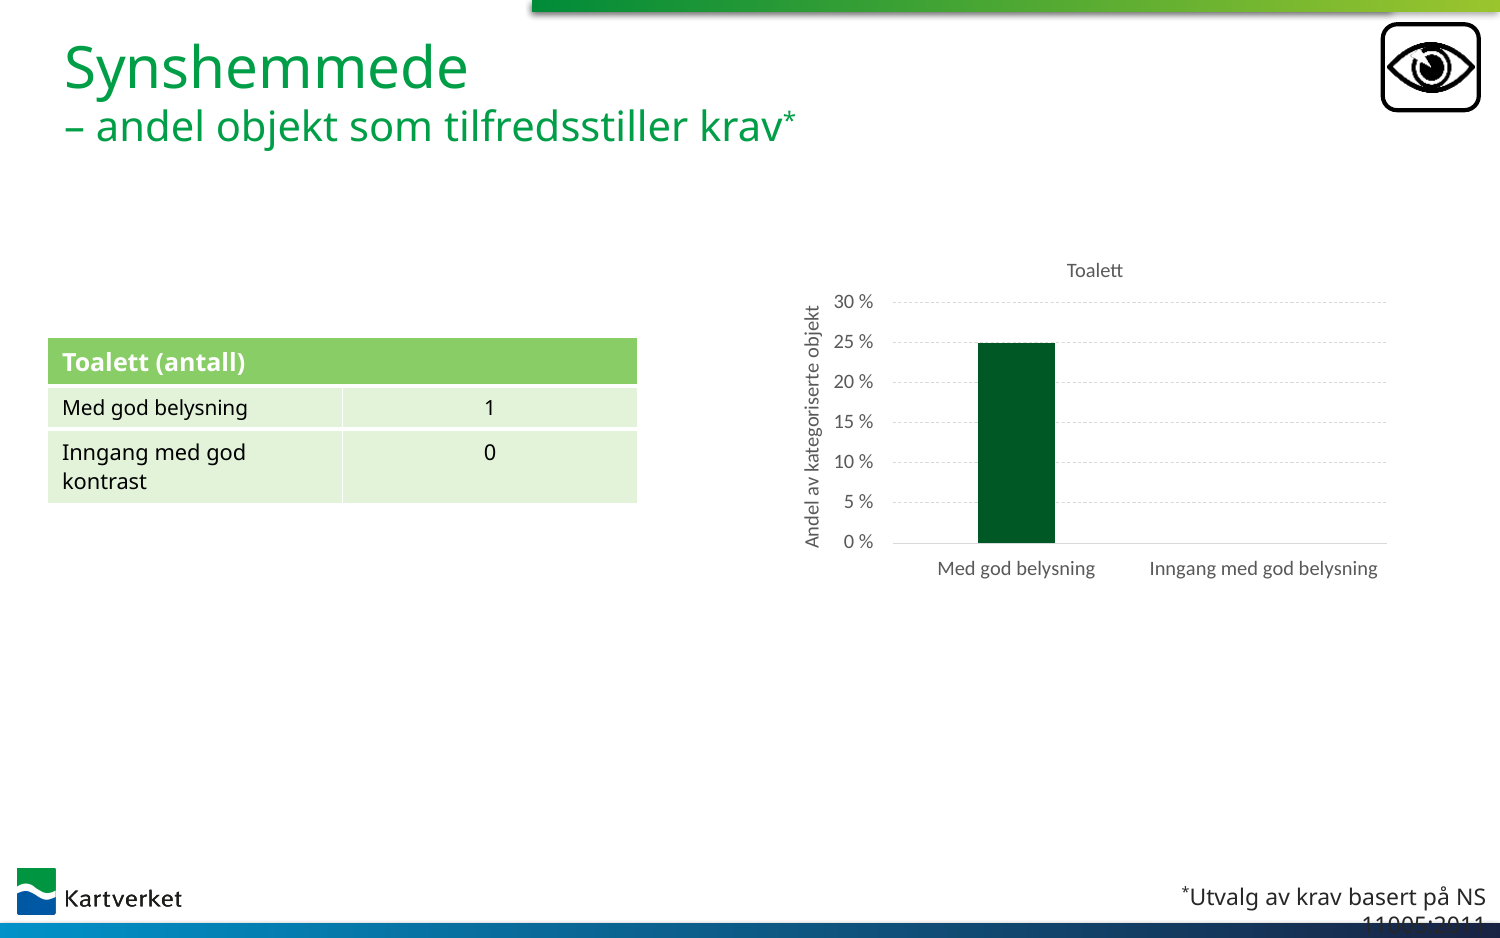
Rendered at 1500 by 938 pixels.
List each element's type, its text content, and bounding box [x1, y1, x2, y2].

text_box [1382, 24, 1480, 111]
table_cell Inngang med god kontrast [48, 431, 342, 503]
table_cell Med god belysning [48, 388, 342, 427]
table_header Toalett (antall) [48, 338, 637, 384]
picture [791, 249, 1400, 589]
text_box *Utvalg av krav basert på NS 11005:2011 [1068, 873, 1500, 938]
table_cell 0 [343, 431, 637, 503]
text_box Synshemmede – andel objekt som tilfredsstiller krav* [49, 24, 1431, 158]
table_cell 1 [343, 388, 637, 427]
